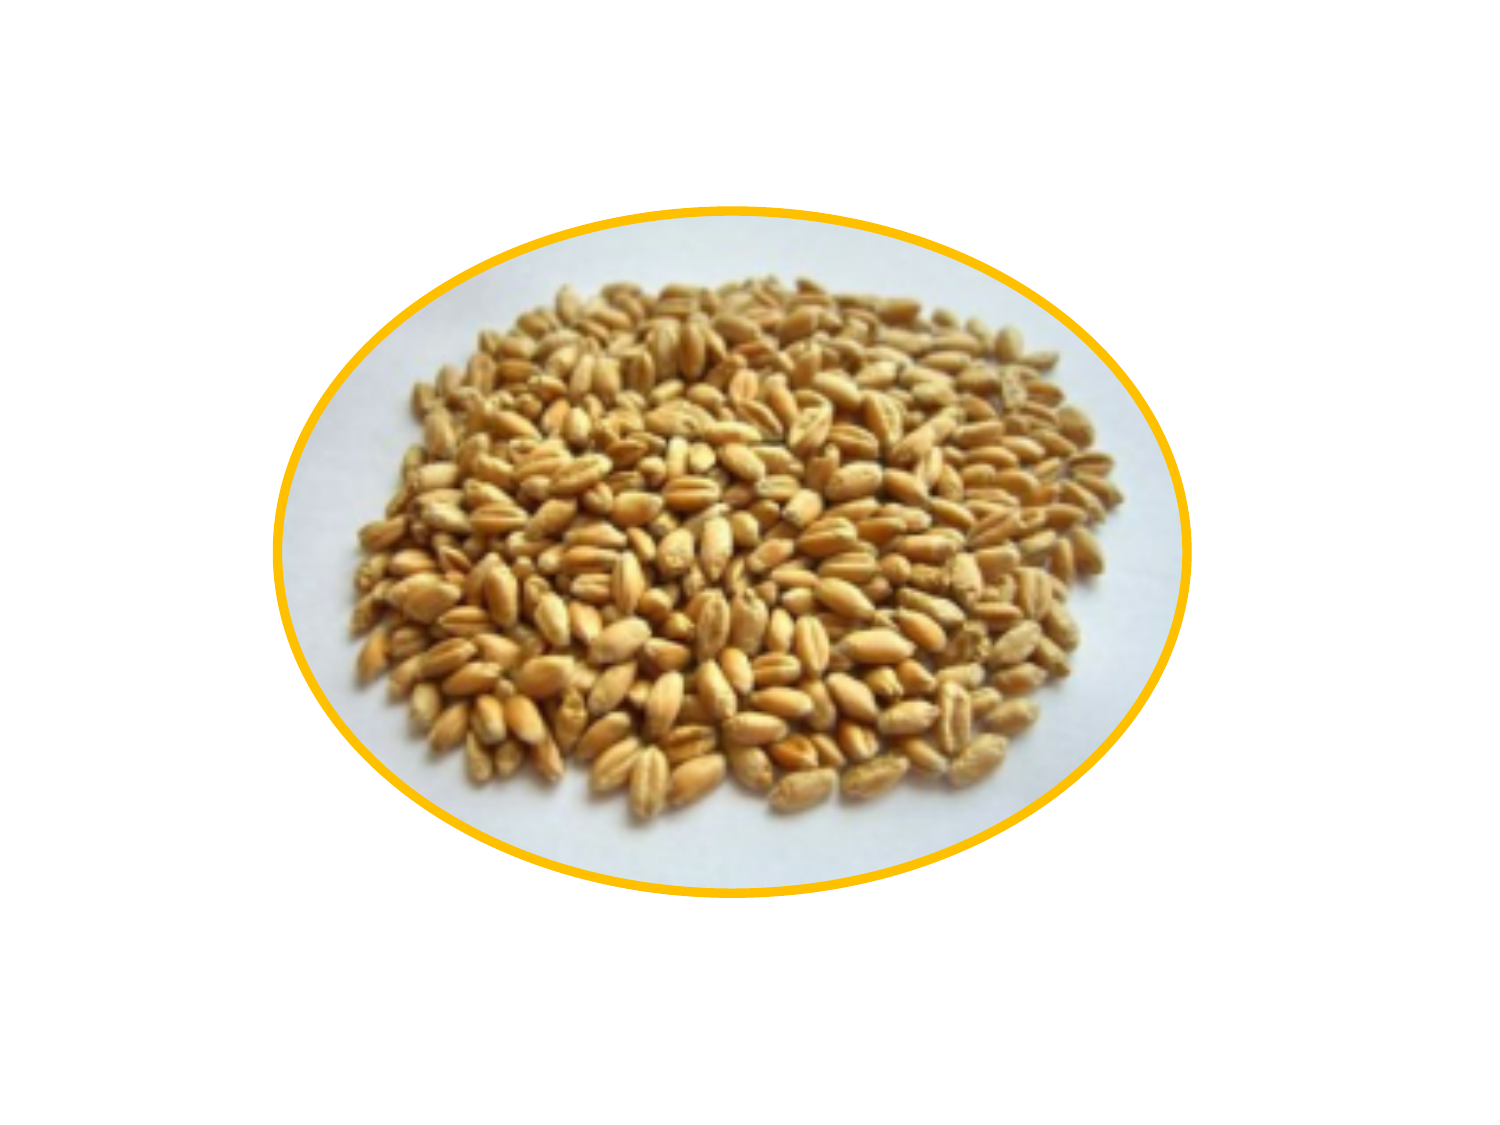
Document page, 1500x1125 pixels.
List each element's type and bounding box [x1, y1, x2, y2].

picture [277, 210, 1188, 894]
